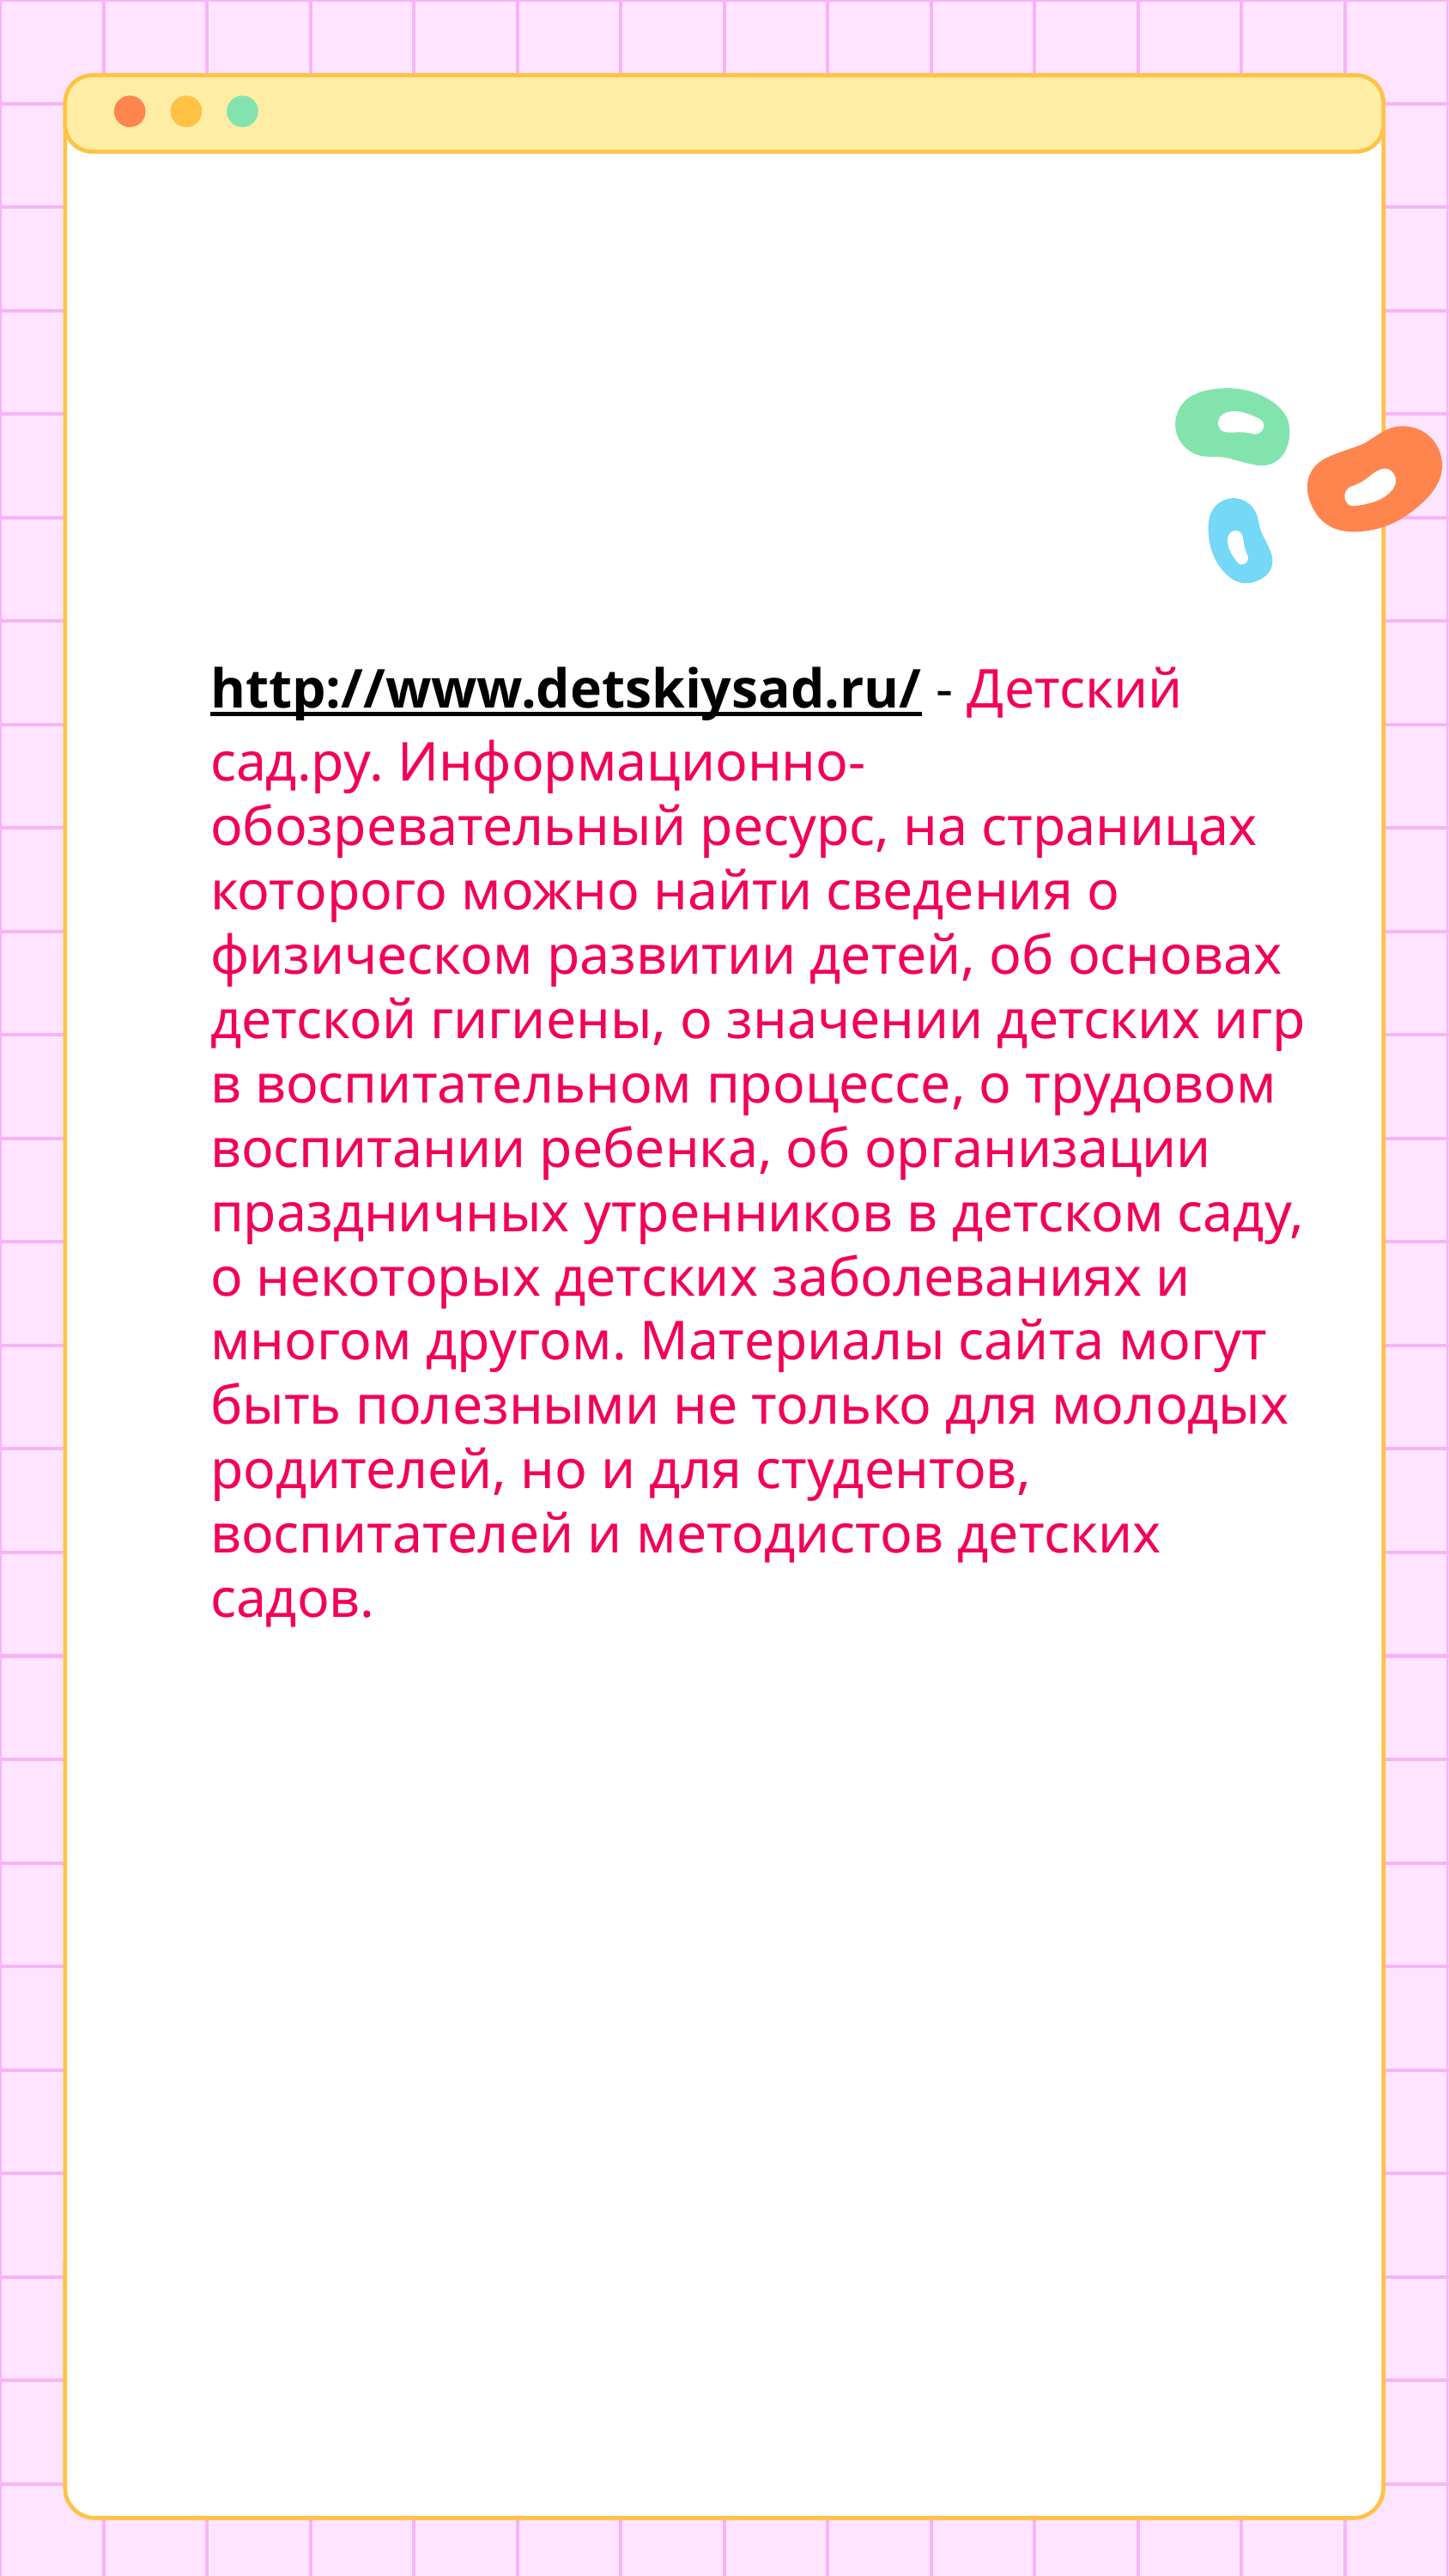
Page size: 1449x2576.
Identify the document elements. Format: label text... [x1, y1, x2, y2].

subtitle http://www.detskiysad.ru/ - Детский сад.ру. Информационно-обозревательный ресурс, на страницах которого можно найти сведения о физическом развитии детей, об основах детской гигиены, о значении детских игр в воспитательном процессе, о трудовом воспитании ребенка, об организации праздничных утренников в детском саду, о некоторых детских заболеваниях и многом другом. Материалы сайта могут быть полезными не только для молодых родителей, но и для студентов, воспитателей и методистов детских садов. [185, 629, 1347, 805]
